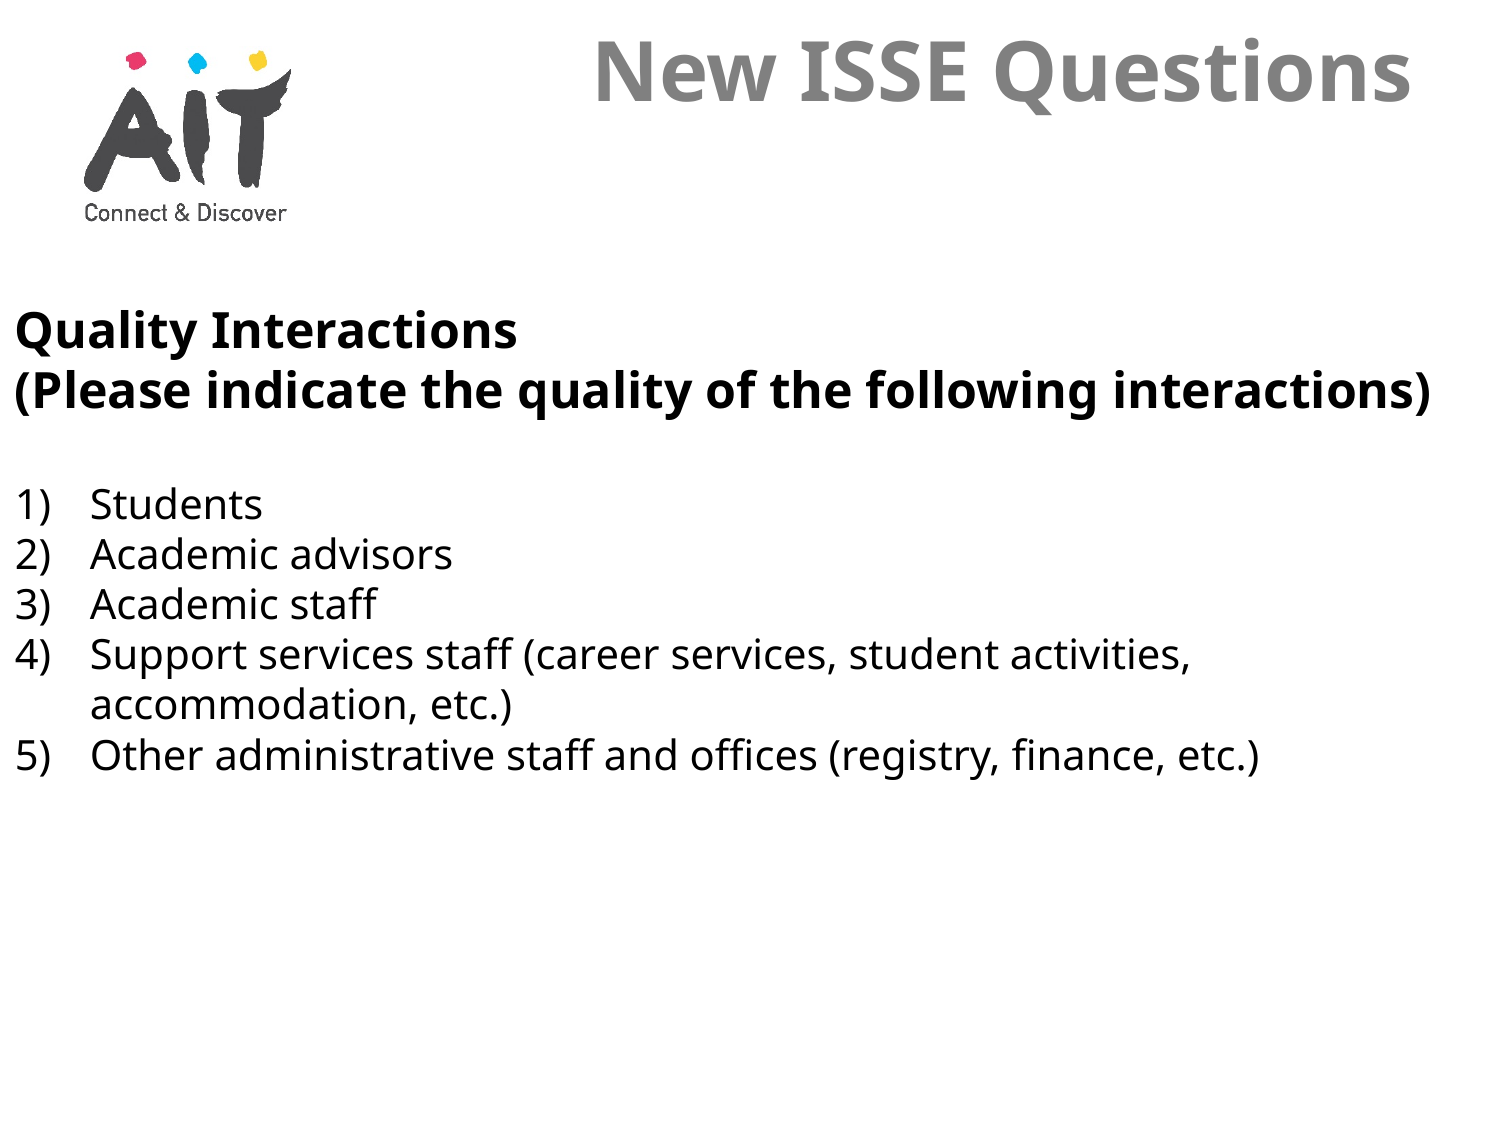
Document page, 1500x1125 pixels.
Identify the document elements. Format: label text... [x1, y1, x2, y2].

title New ISSE Questions [211, 7, 1429, 129]
text_box Quality Interactions (Please indicate the quality of the following interactions) Students Academic advisors Academic staff Support services staff (career services, student activities, accommodation, etc.) Other administrative staff and offices (registry, finance, etc.) [0, 290, 1500, 866]
picture [64, 46, 315, 233]
